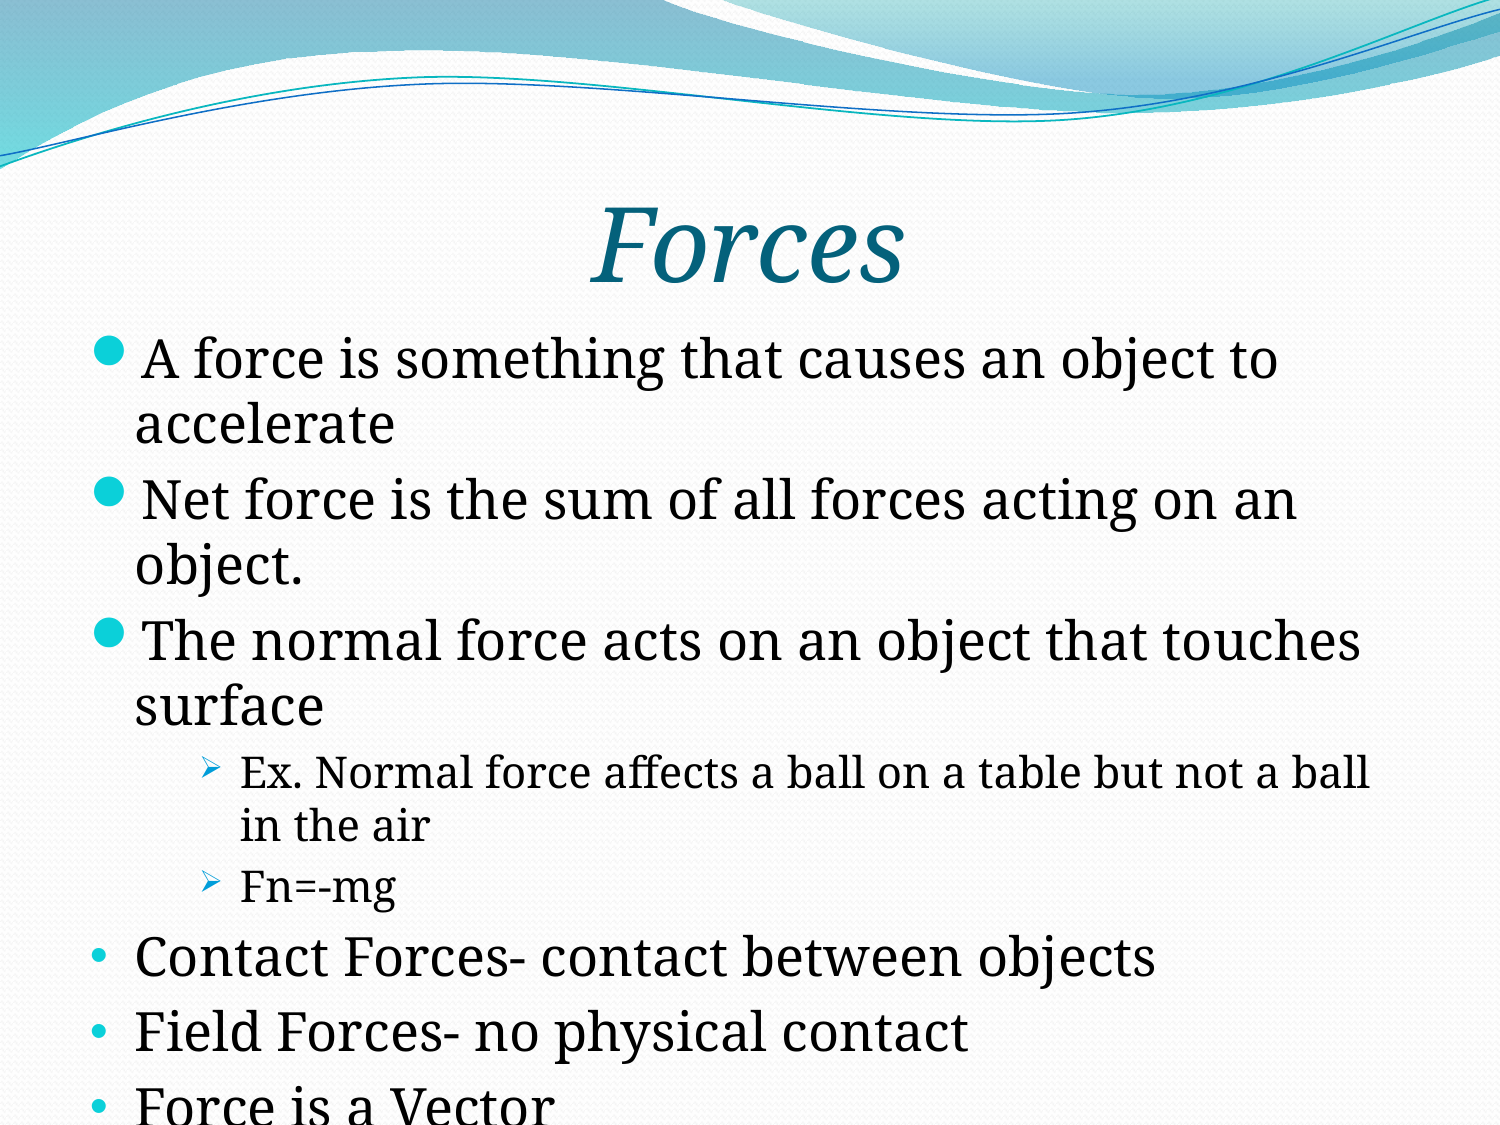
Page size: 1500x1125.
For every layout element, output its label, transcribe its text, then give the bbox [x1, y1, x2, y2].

list A force is something that causes an object to accelerate Net force is the sum of all forces acting on an object. The normal force acts on an object that touches surface Ex. Normal force affects a ball on a table but not a ball in the air Fn=-mg Contact Forces- contact between objects Field Forces- no physical contact Force is a Vector [75, 317, 1425, 1038]
title Forces [75, 115, 1425, 303]
